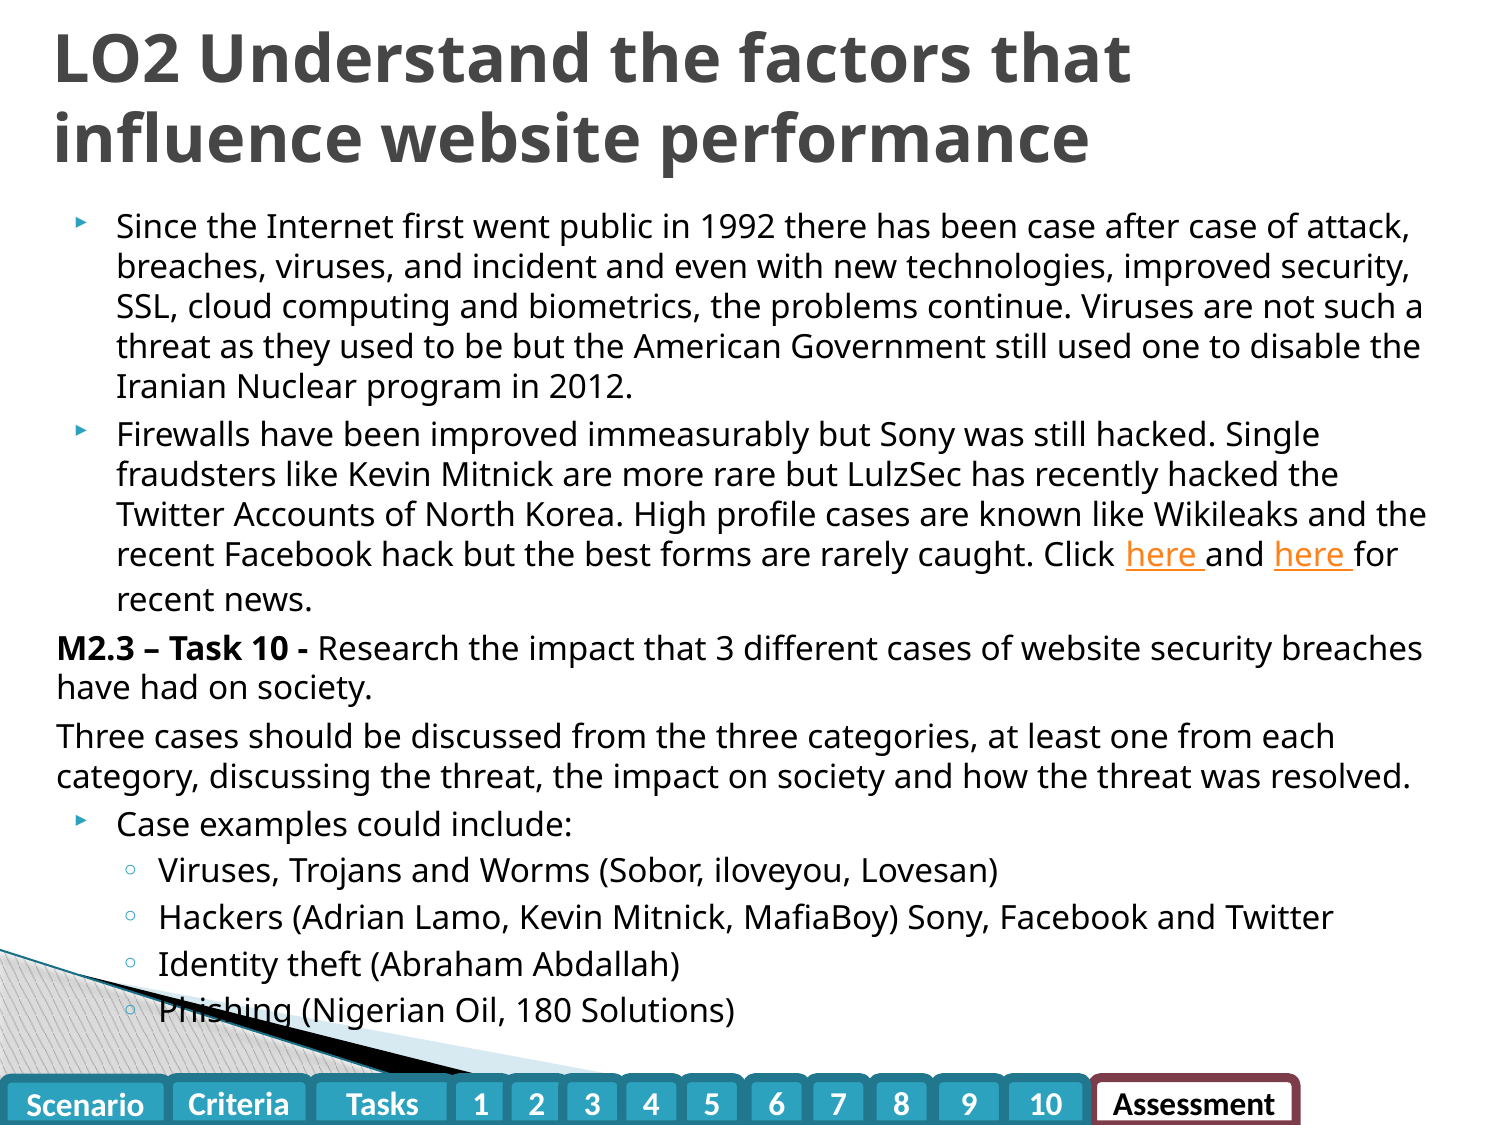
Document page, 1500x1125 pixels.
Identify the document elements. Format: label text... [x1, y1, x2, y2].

list Since the Internet first went public in 1992 there has been case after case of attack, breaches, viruses, and incident and even with new technologies, improved security, SSL, cloud computing and biometrics, the problems continue. Viruses are not such a threat as they used to be but the American Government still used one to disable the Iranian Nuclear program in 2012. Firewalls have been improved immeasurably but Sony was still hacked. Single fraudsters like Kevin Mitnick are more rare but LulzSec has recently hacked the Twitter Accounts of North Korea. High profile cases are known like Wikileaks and the recent Facebook hack but the best forms are rarely caught. Click here and here for recent news. M2.3 – Task 10 - Research the impact that 3 different cases of website security breaches have had on society. Three cases should be discussed from the three categories, at least one from each category, discussing the threat, the impact on society and how the threat was resolved. Case examples could include: Viruses, Trojans and Worms (Sobor, iloveyou, Lovesan) Hackers (Adrian Lamo, Kevin Mitnick, MafiaBoy) Sony, Facebook and Twitter Identity theft (Abraham Abdallah) Phishing (Nigerian Oil, 180 Solutions) [41, 198, 1471, 1024]
title LO2 Understand the factors that influence website performance [37, 19, 1471, 173]
